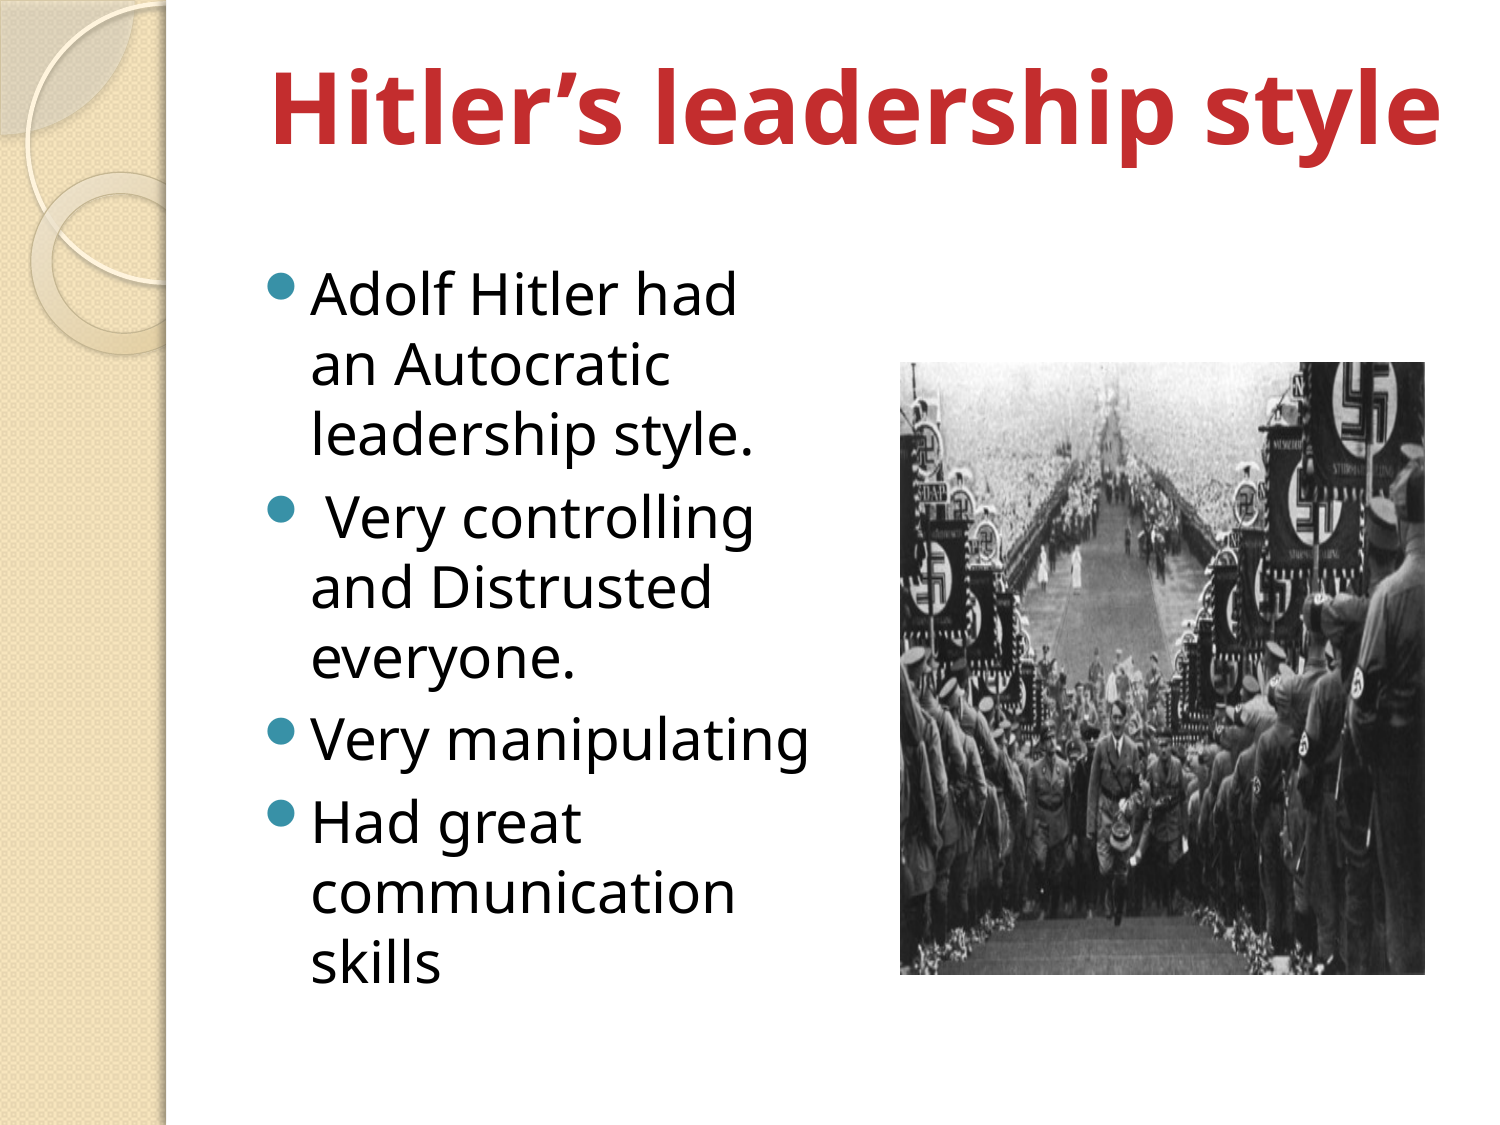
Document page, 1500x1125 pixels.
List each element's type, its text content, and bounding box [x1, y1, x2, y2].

text_box Hitler’s leadership style [249, 37, 1463, 173]
list Adolf Hitler had an Autocratic leadership style. Very controlling and Distrusted everyone. Very manipulating Had great communication skills [235, 249, 836, 1015]
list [899, 362, 1426, 976]
